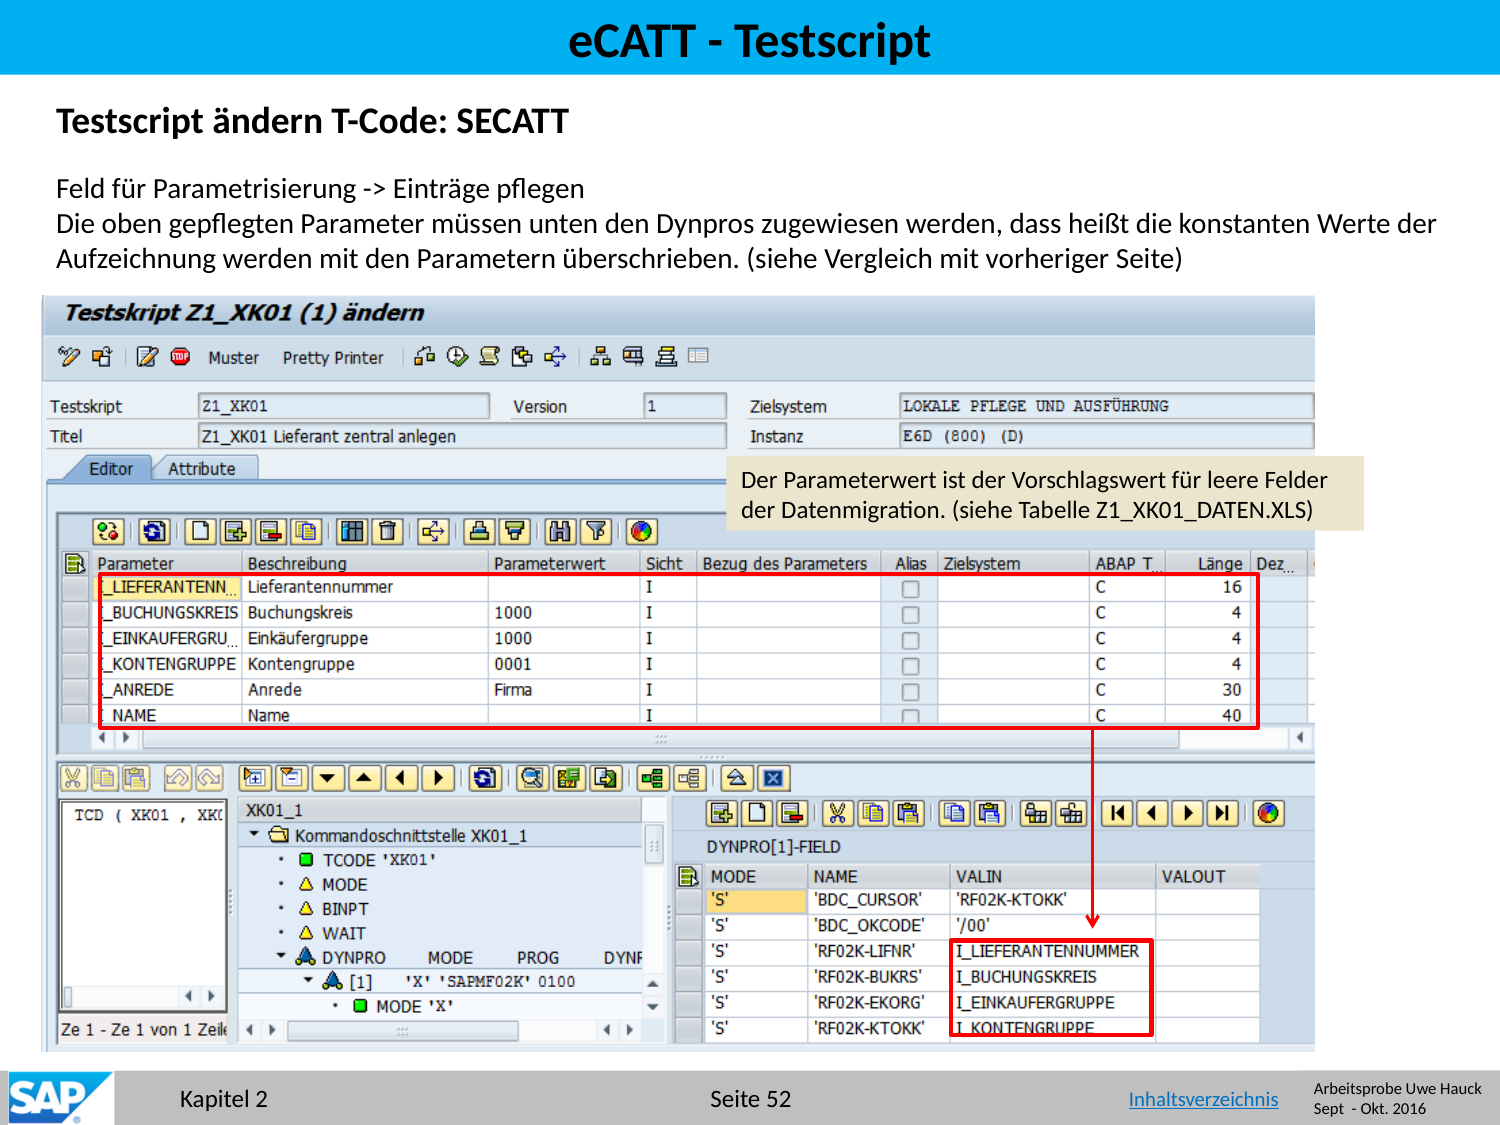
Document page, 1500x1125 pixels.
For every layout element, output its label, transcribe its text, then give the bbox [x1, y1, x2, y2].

text_box Arbeitsprobe Uwe Hauck Sept - Okt. 2016 [1299, 1070, 1500, 1125]
text_box [0, 1070, 6, 1125]
text_box Feld für Parametrisierung -> Einträge pflegen Die oben gepflegten Parameter müssen unten den Dynpros zugewiesen werden, dass heißt die konstanten Werte der Aufzeichnung werden mit den Parametern überschrieben. (siehe Vergleich mit vorheriger Seite) [41, 162, 1462, 282]
text_box eCATT - Testscript [0, 0, 1500, 75]
text_box [115, 1070, 1299, 1125]
text_box Testscript ändern T-Code: SECATT [41, 88, 1168, 149]
picture [41, 295, 1315, 1052]
picture [7, 1070, 115, 1125]
text_box Inhaltsverzeichnis [1106, 1078, 1299, 1118]
text_box Der Parameterwert ist der Vorschlagswert für leere Felder der Datenmigration. (siehe Tabelle Z1_XK01_DATEN.XLS) [1319, 456, 1365, 531]
text_box Kapitel 2 Seite 52 [165, 1075, 1105, 1120]
